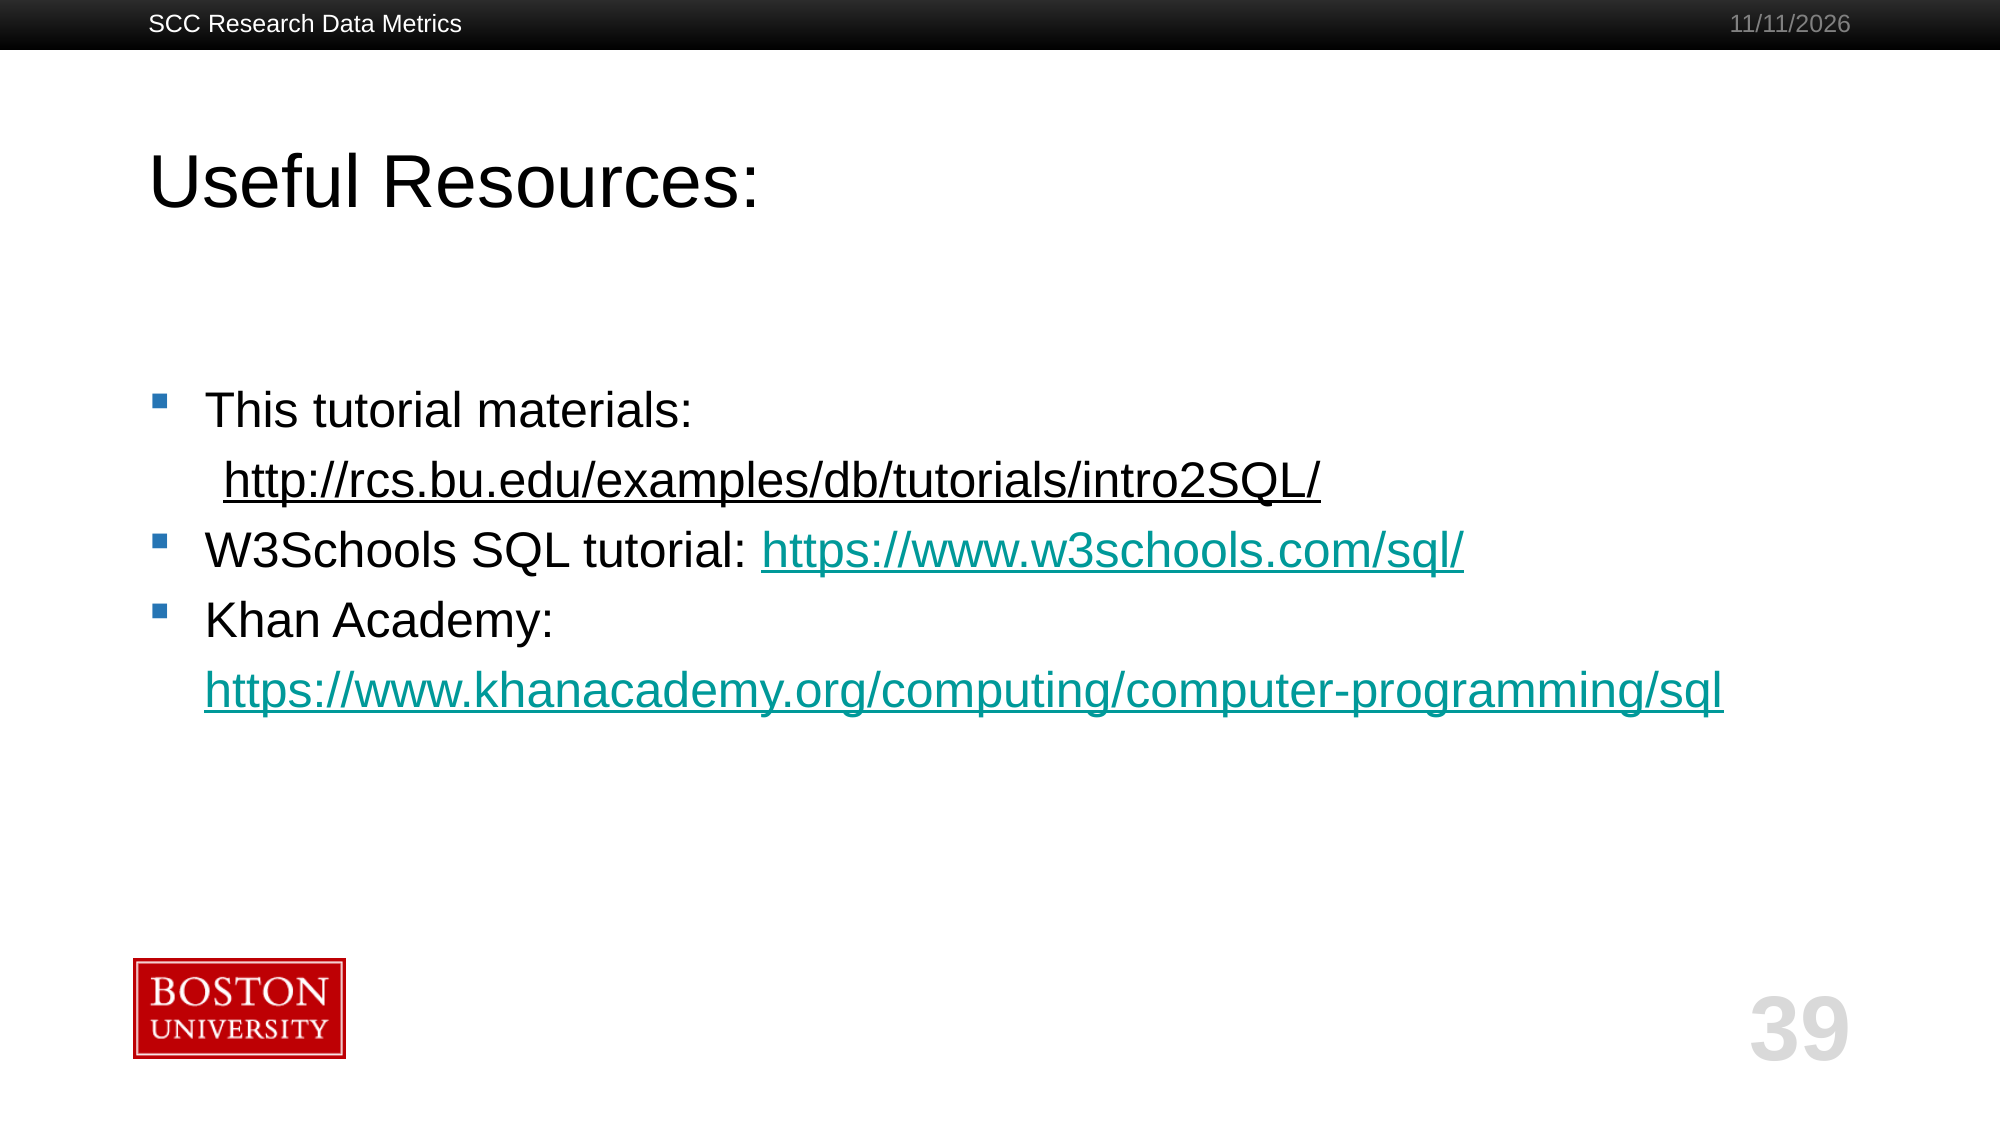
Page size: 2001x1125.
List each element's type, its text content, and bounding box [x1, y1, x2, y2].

footer SCC Research Data Metrics [133, 0, 1251, 51]
picture [133, 958, 346, 1059]
slide_number 39 [1549, 968, 1867, 1082]
list This tutorial materials: http://rcs.bu.edu/examples/db/tutorials/intro2SQL/ W3Schools SQL tutorial: https://www.w3schools.com/sql/ Khan Academy: https://www.khanacademy.org/computing/computer-programming/sql [133, 299, 1867, 938]
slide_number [1449, 0, 1867, 51]
title Useful Resources: [133, 125, 1867, 238]
